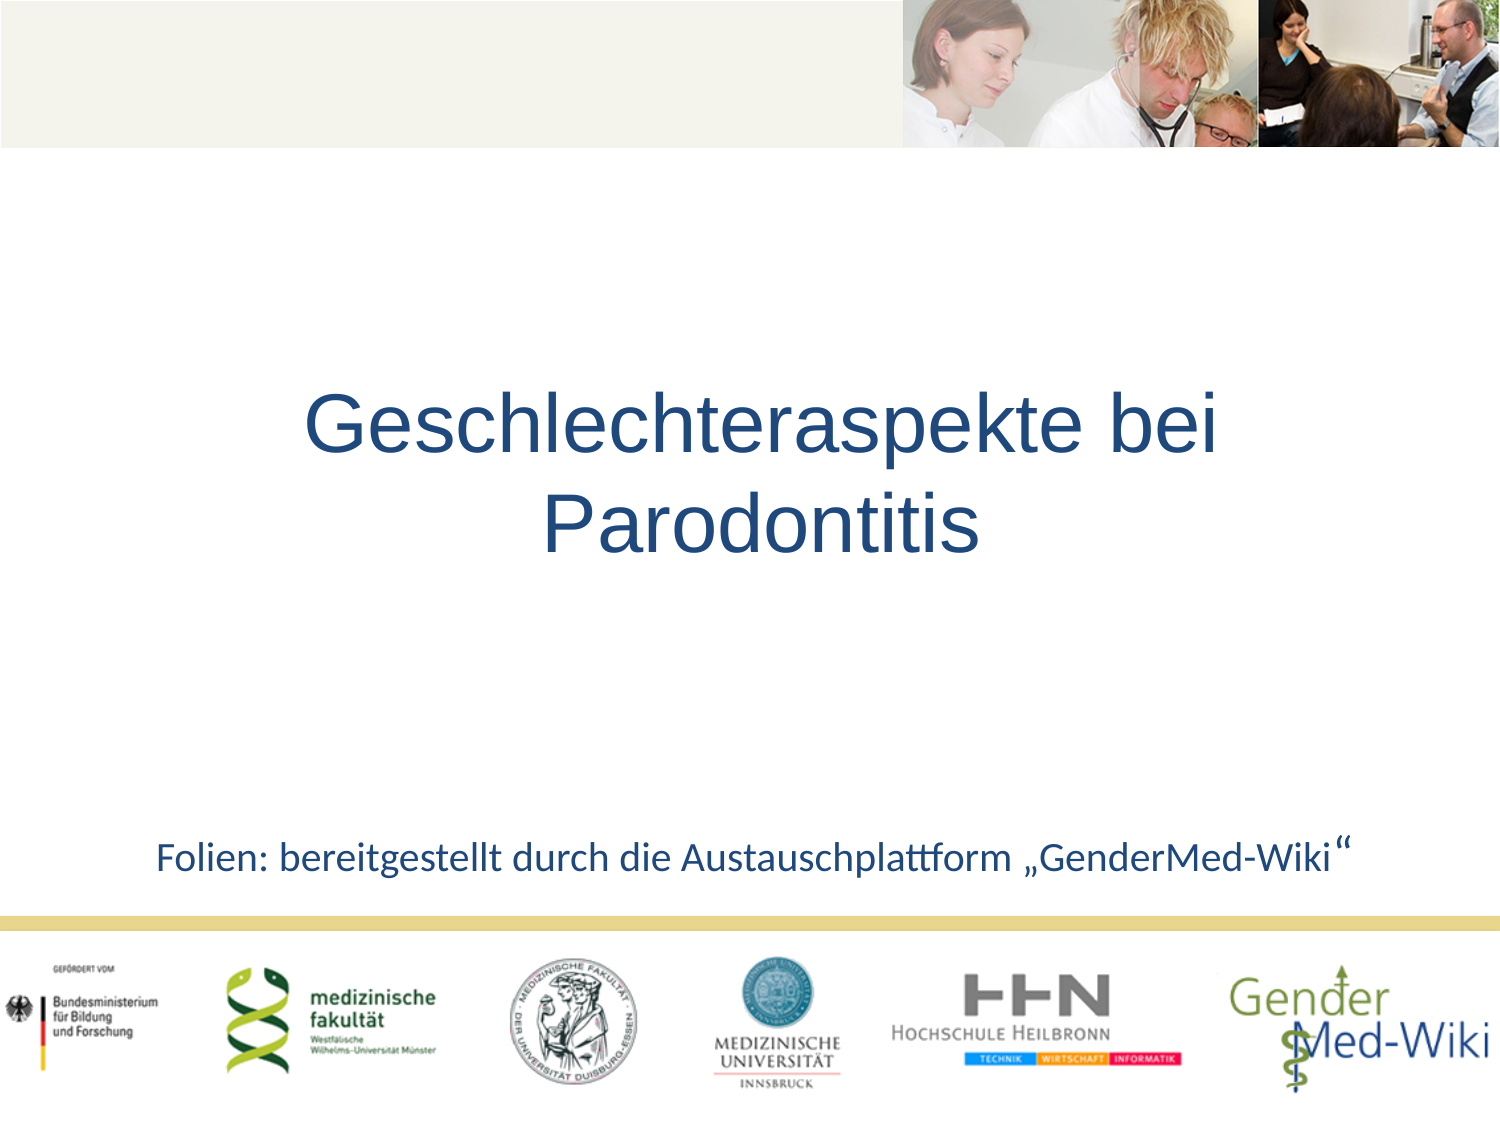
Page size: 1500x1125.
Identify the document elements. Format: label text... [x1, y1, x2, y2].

picture [5, 956, 1489, 1094]
title Geschlechteraspekte bei Parodontitis [123, 361, 1399, 603]
picture [903, 0, 1500, 149]
